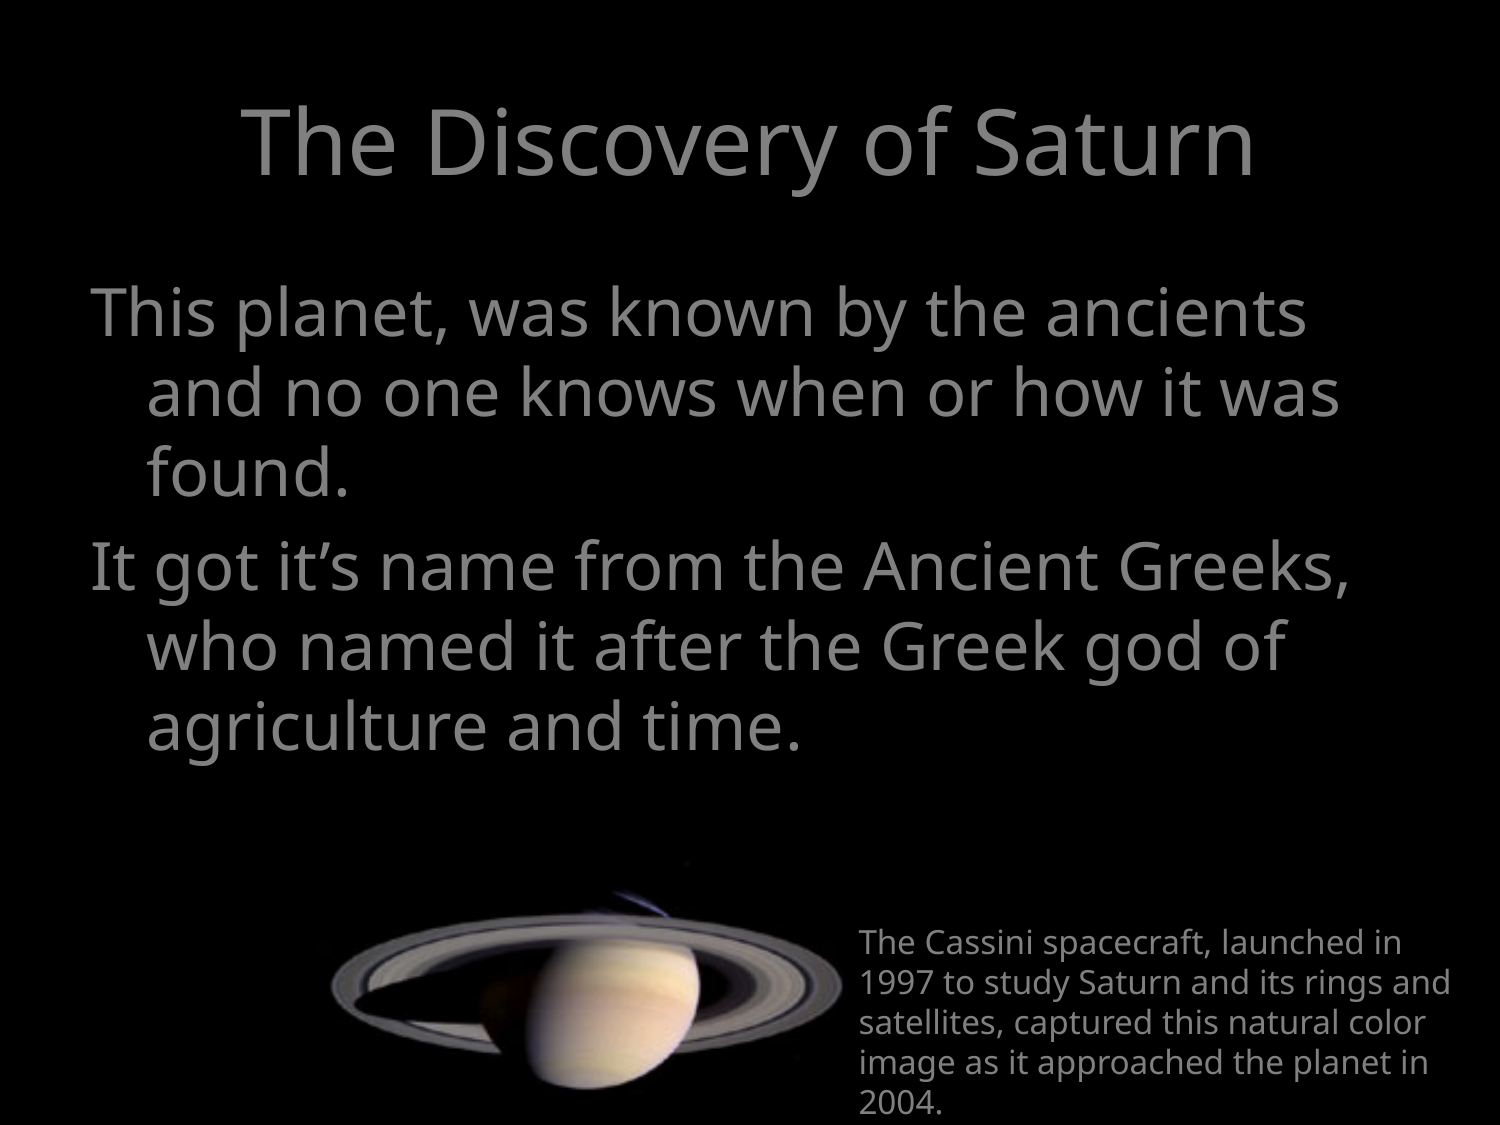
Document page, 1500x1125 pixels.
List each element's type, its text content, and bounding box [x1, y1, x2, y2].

picture [316, 853, 860, 1125]
list This planet, was known by the ancients and no one knows when or how it was found. It got it’s name from the Ancient Greeks, who named it after the Greek god of agriculture and time. [75, 262, 1425, 1005]
text_box The Cassini spacecraft, launched in 1997 to study Saturn and its rings and satellites, captured this natural color image as it approached the planet in 2004. [864, 913, 1500, 1125]
title The Discovery of Saturn [75, 45, 1425, 233]
